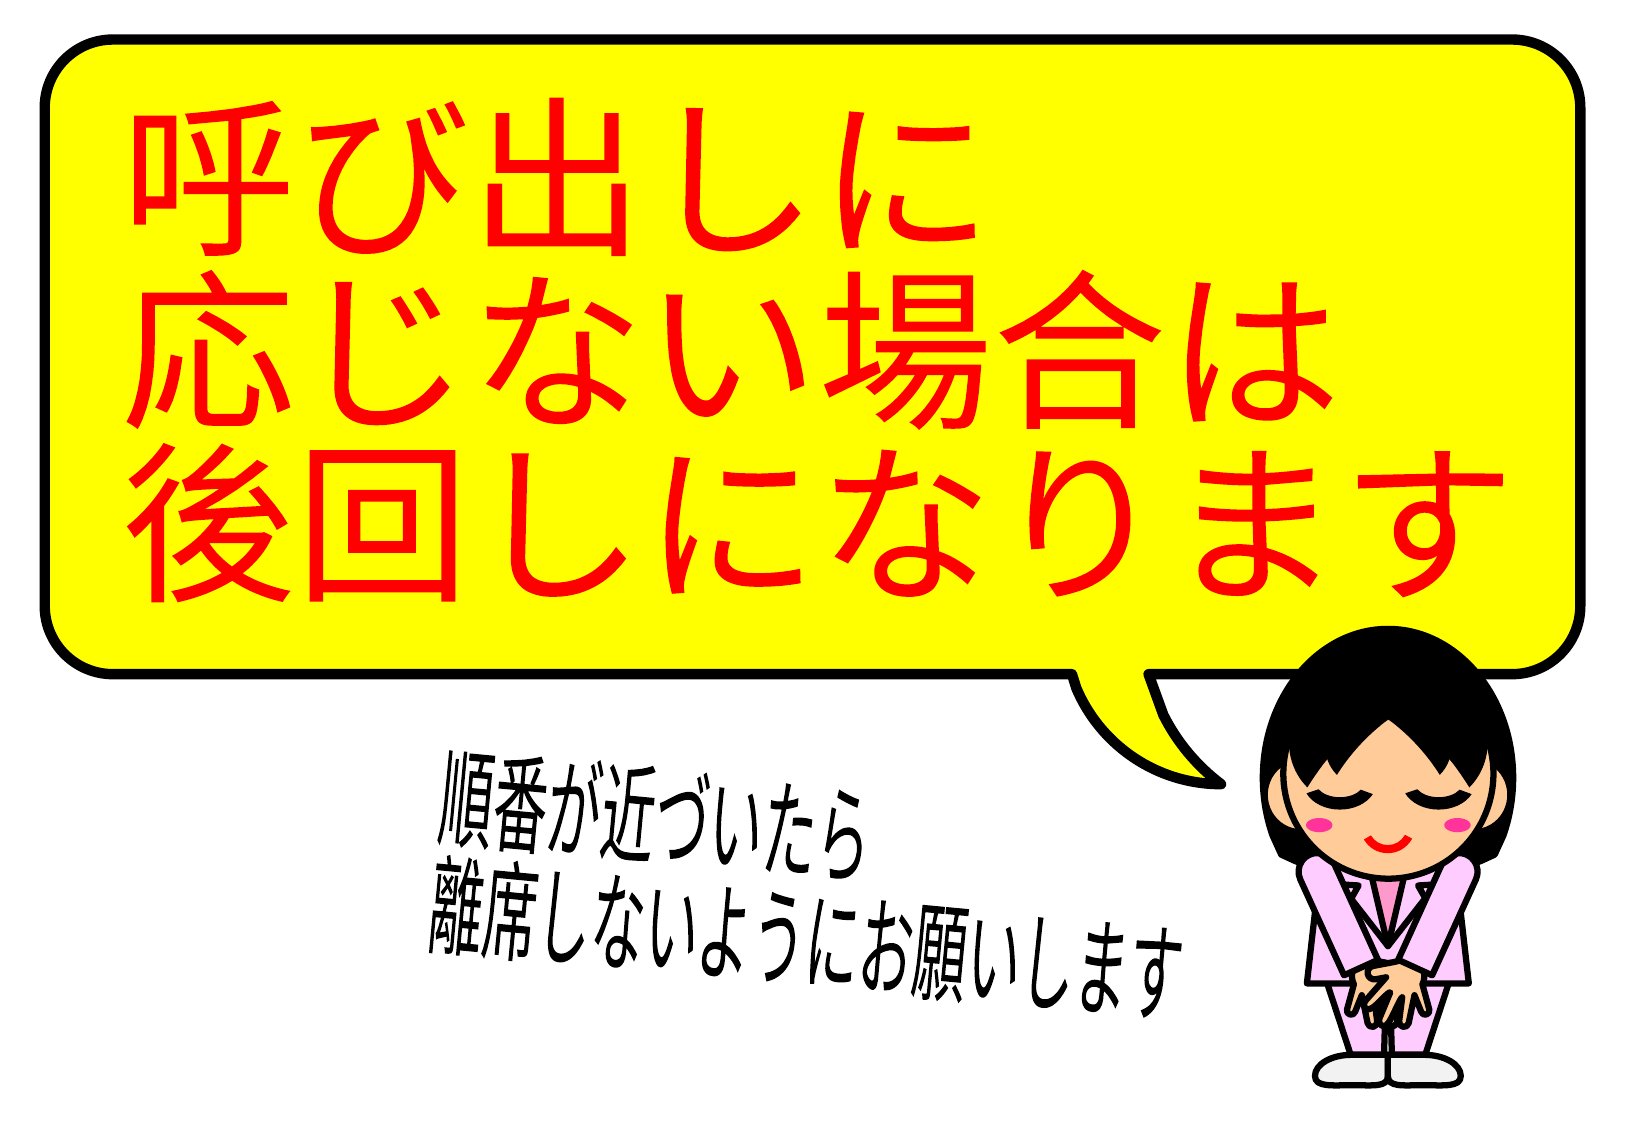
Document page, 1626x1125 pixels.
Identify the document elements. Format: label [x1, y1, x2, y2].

text_box [1262, 628, 1514, 1086]
text_box [42, 37, 1583, 787]
